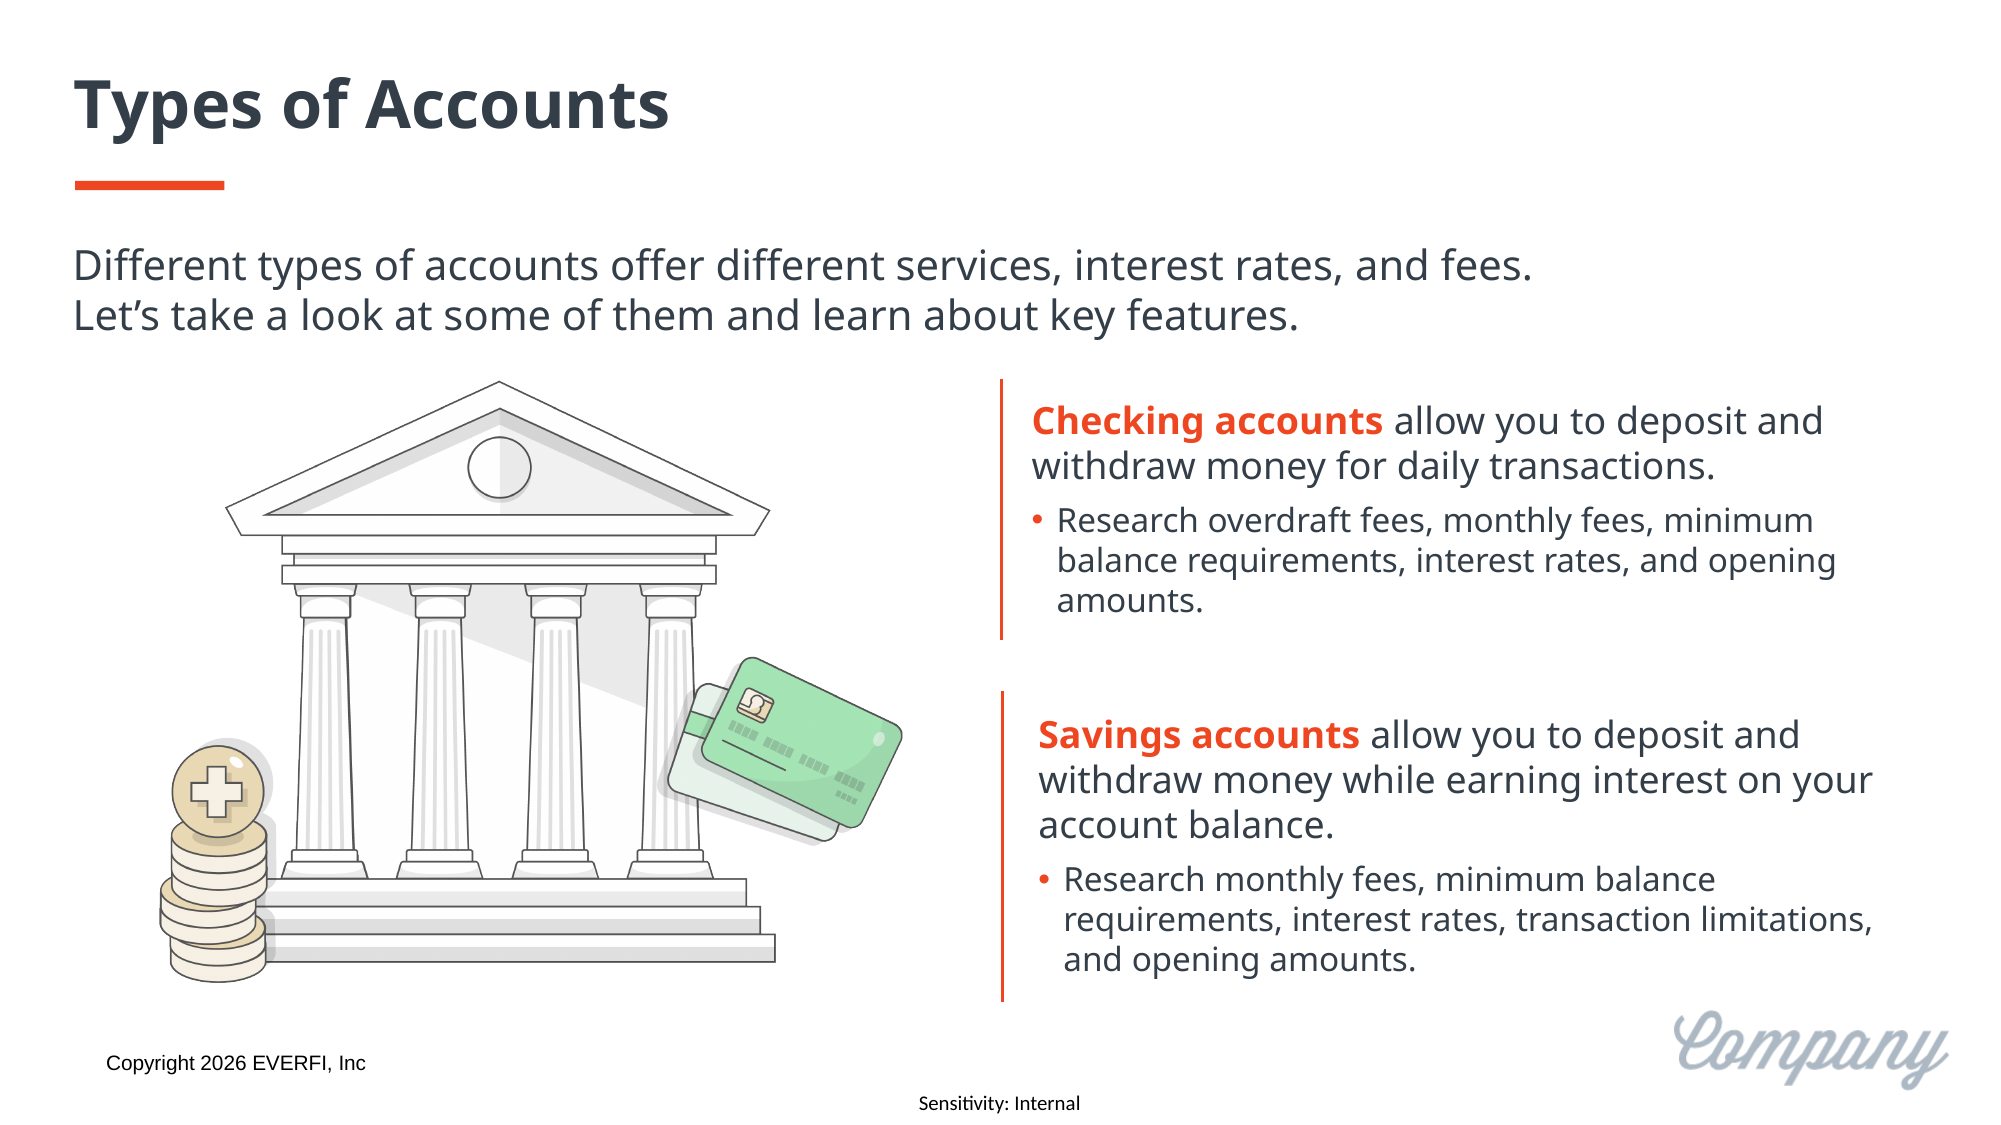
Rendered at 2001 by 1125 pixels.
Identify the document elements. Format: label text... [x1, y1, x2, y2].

text_box Savings accounts allow you to deposit and withdraw money while earning interest on your account balance. Research monthly fees, minimum balance requirements, interest rates, transaction limitations, and opening amounts. [1023, 703, 1896, 986]
text_box Checking accounts allow you to deposit and withdraw money for daily transactions. Research overdraft fees, monthly fees, minimum balance requirements, interest rates, and opening amounts. [1016, 389, 1880, 627]
text_box Different types of accounts offer different services, interest rates, and fees. Let’s take a look at some of them and learn about key features. [57, 231, 1854, 363]
picture [158, 379, 903, 983]
picture [1665, 998, 1967, 1096]
title Types of Accounts [58, 63, 1950, 267]
footer Copyright 2026 EVERFI, Inc [91, 1041, 1440, 1125]
